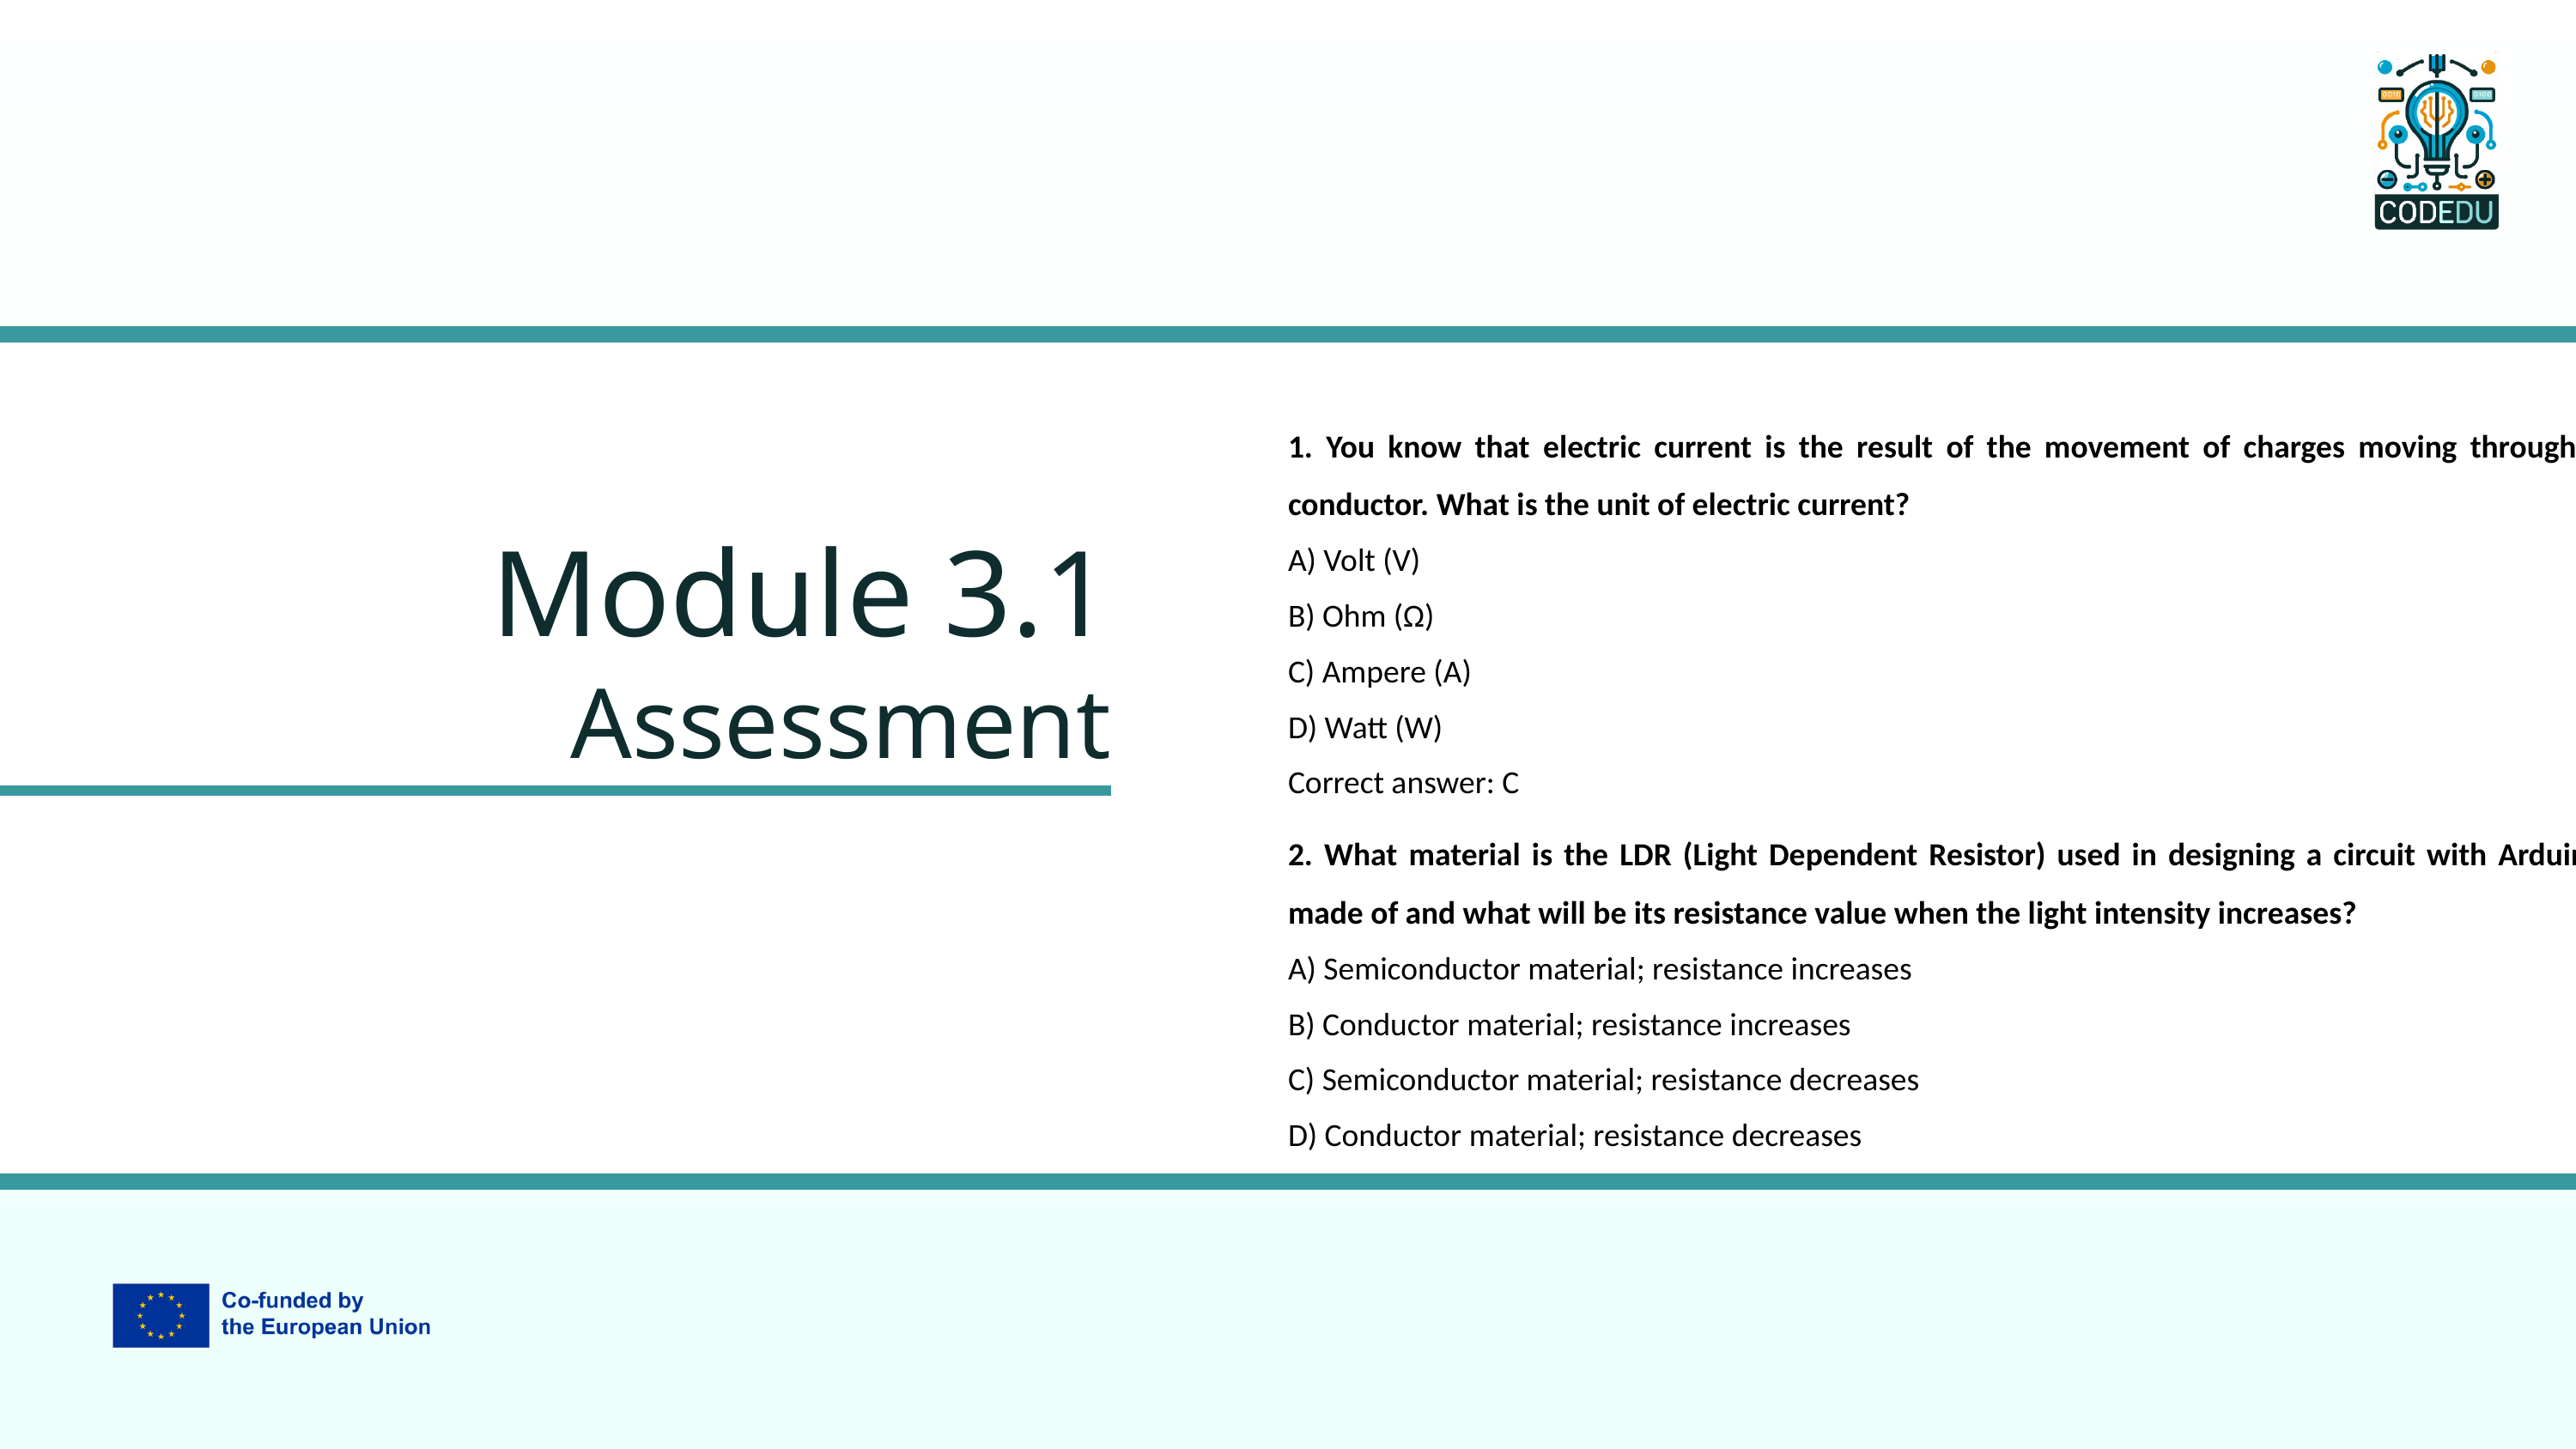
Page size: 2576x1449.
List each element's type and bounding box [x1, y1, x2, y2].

text_box [107, 1278, 443, 1353]
picture [2264, 0, 2576, 333]
text_box [0, 333, 2576, 1182]
